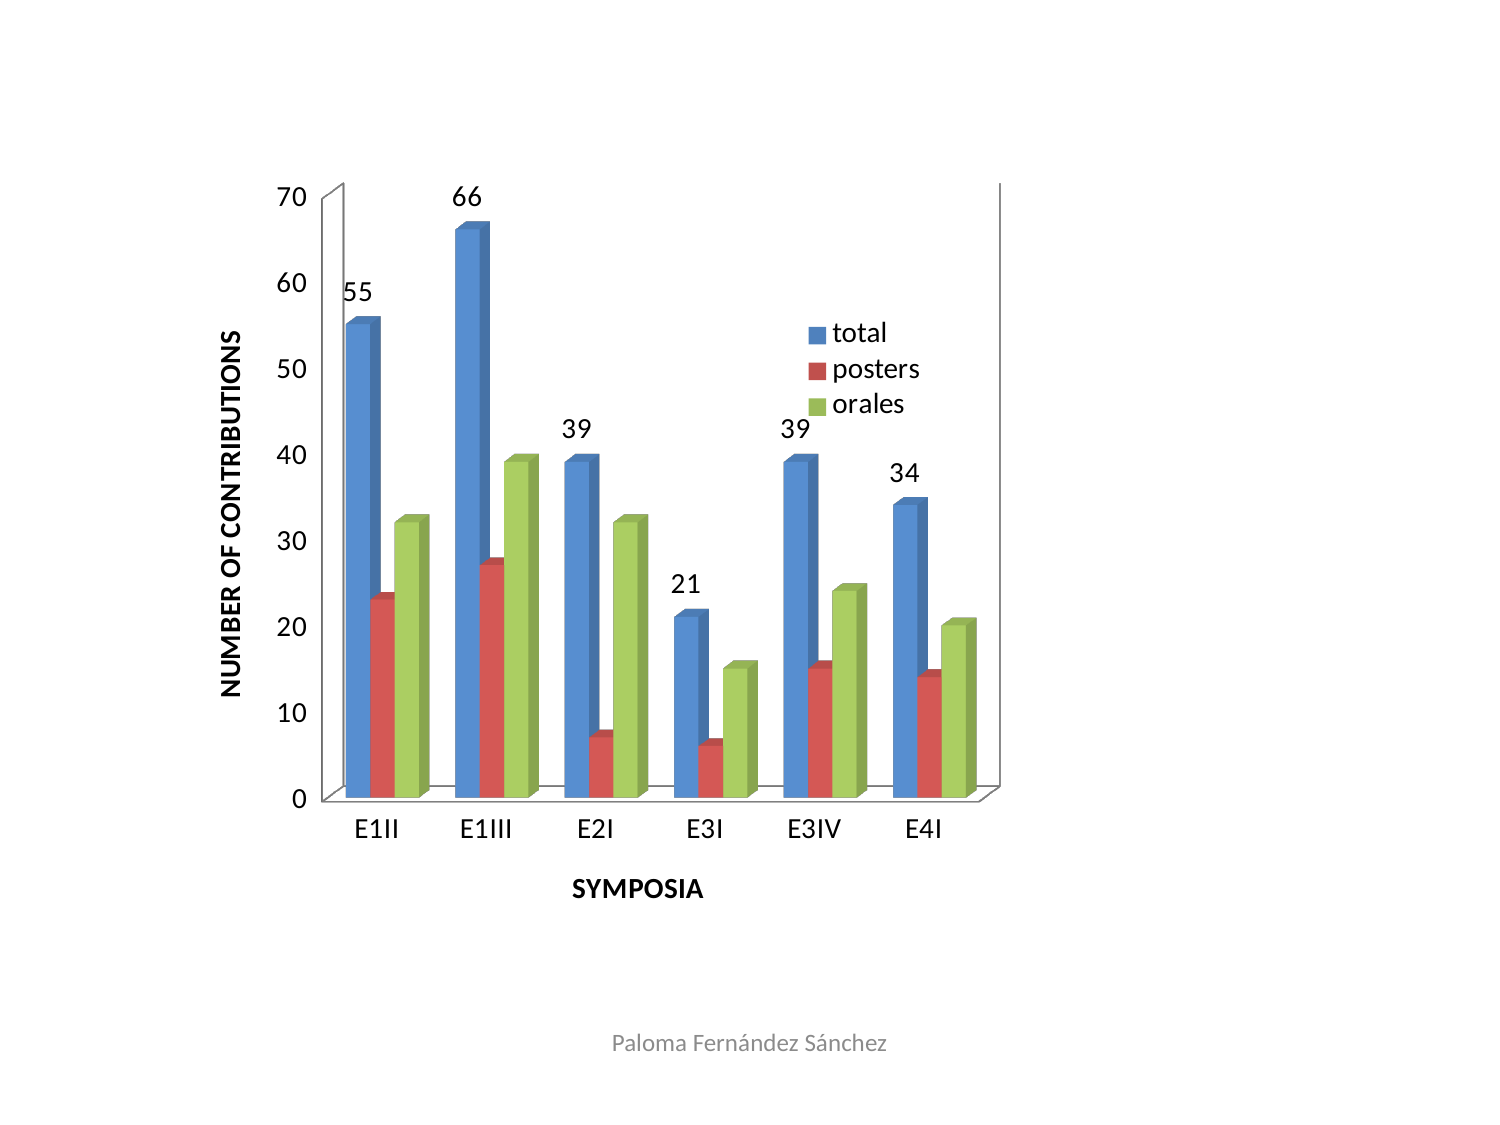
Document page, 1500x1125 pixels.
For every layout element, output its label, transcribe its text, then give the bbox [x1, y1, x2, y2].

footer Paloma Fernández Sánchez [512, 1011, 988, 1072]
chart [182, 160, 1164, 941]
